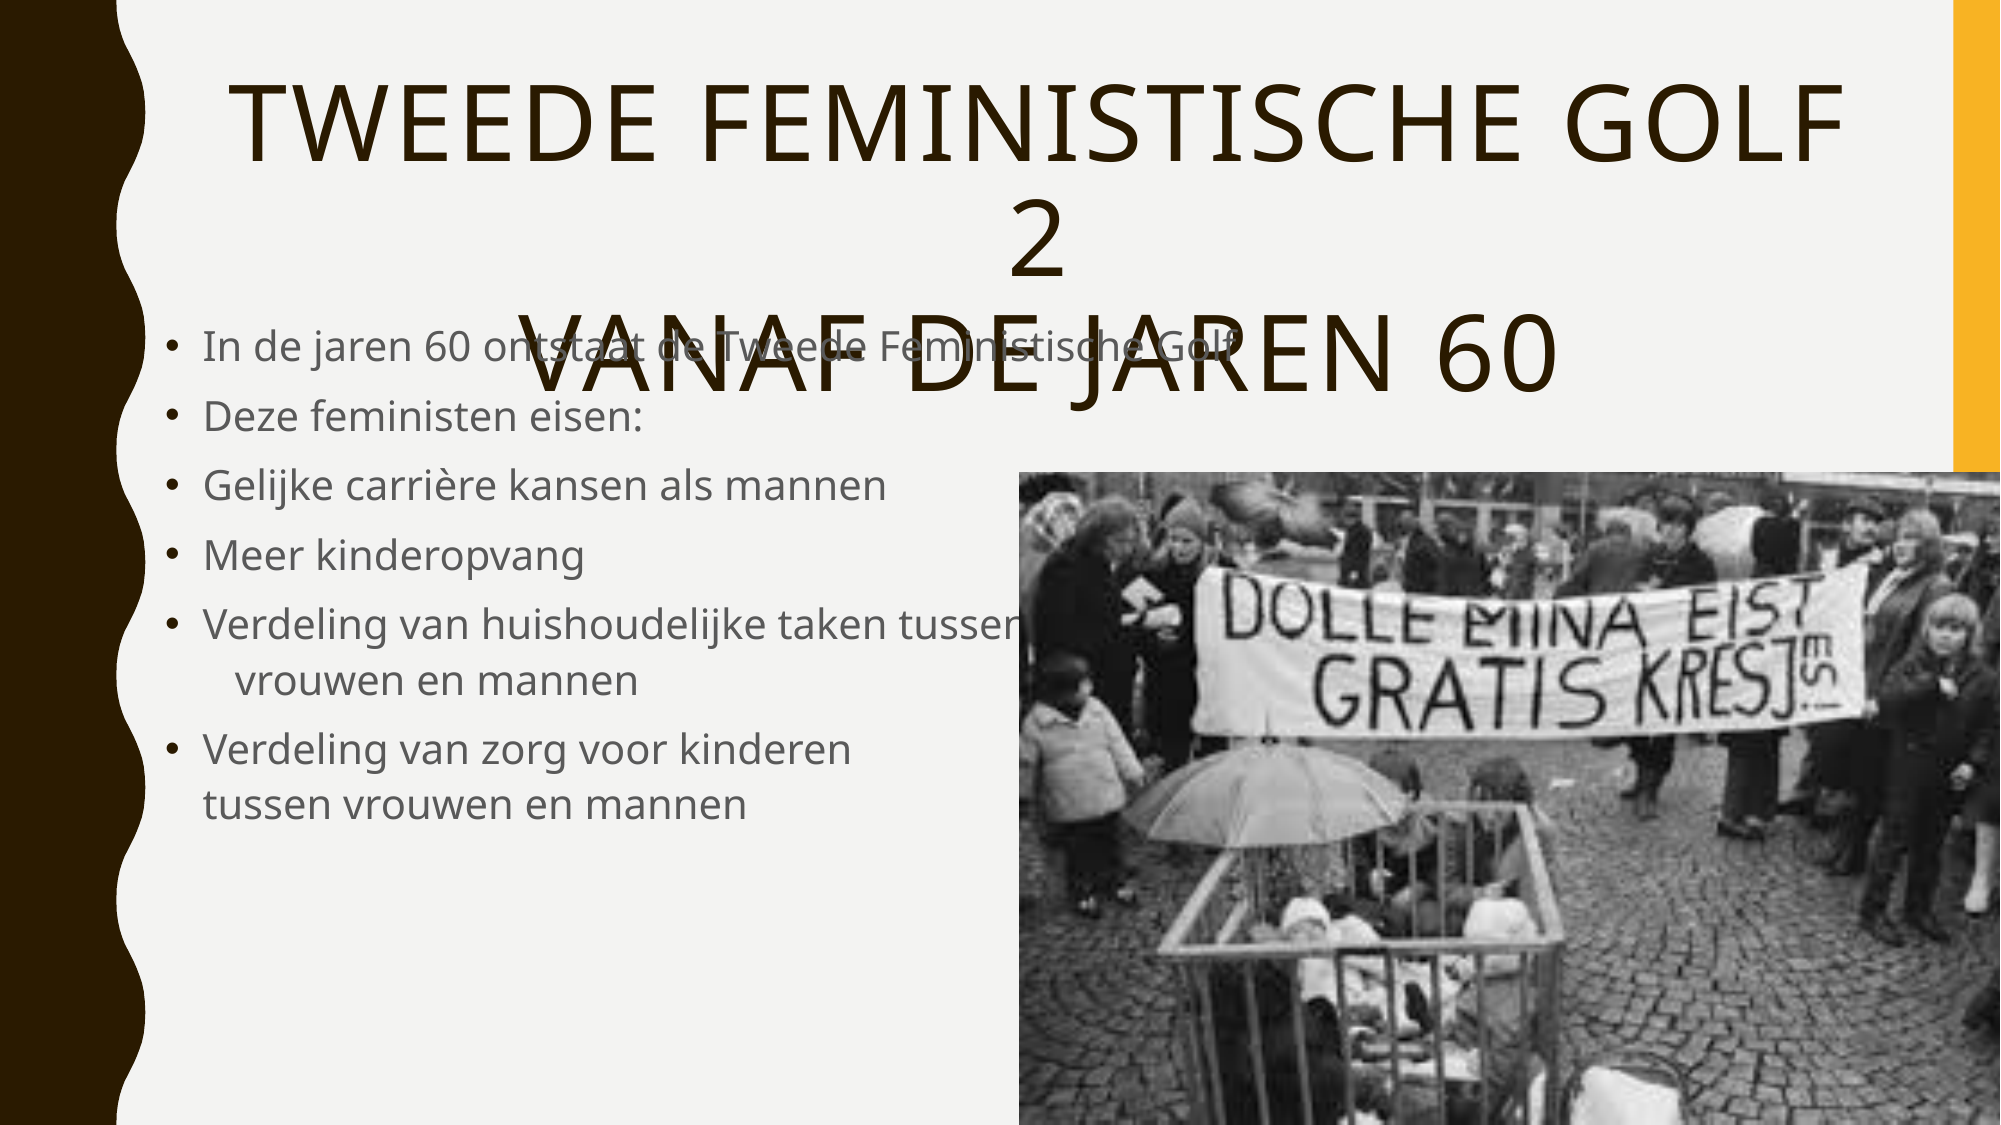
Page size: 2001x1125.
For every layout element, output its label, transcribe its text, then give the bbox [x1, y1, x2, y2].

title TWEEDE FEMINISTISCHE GOLF 2 VANAF DE JAREN 60 [205, 62, 1875, 307]
list In de jaren 60 ontstaat de Tweede Feministische Golf Deze feministen eisen: Gelijke carrière kansen als mannen Meer kinderopvang Verdeling van huishoudelijke taken tussen vrouwen en mannen Verdeling van zorg voor kinderen tussen vrouwen en mannen [150, 307, 1950, 1125]
picture [1019, 472, 2000, 1125]
